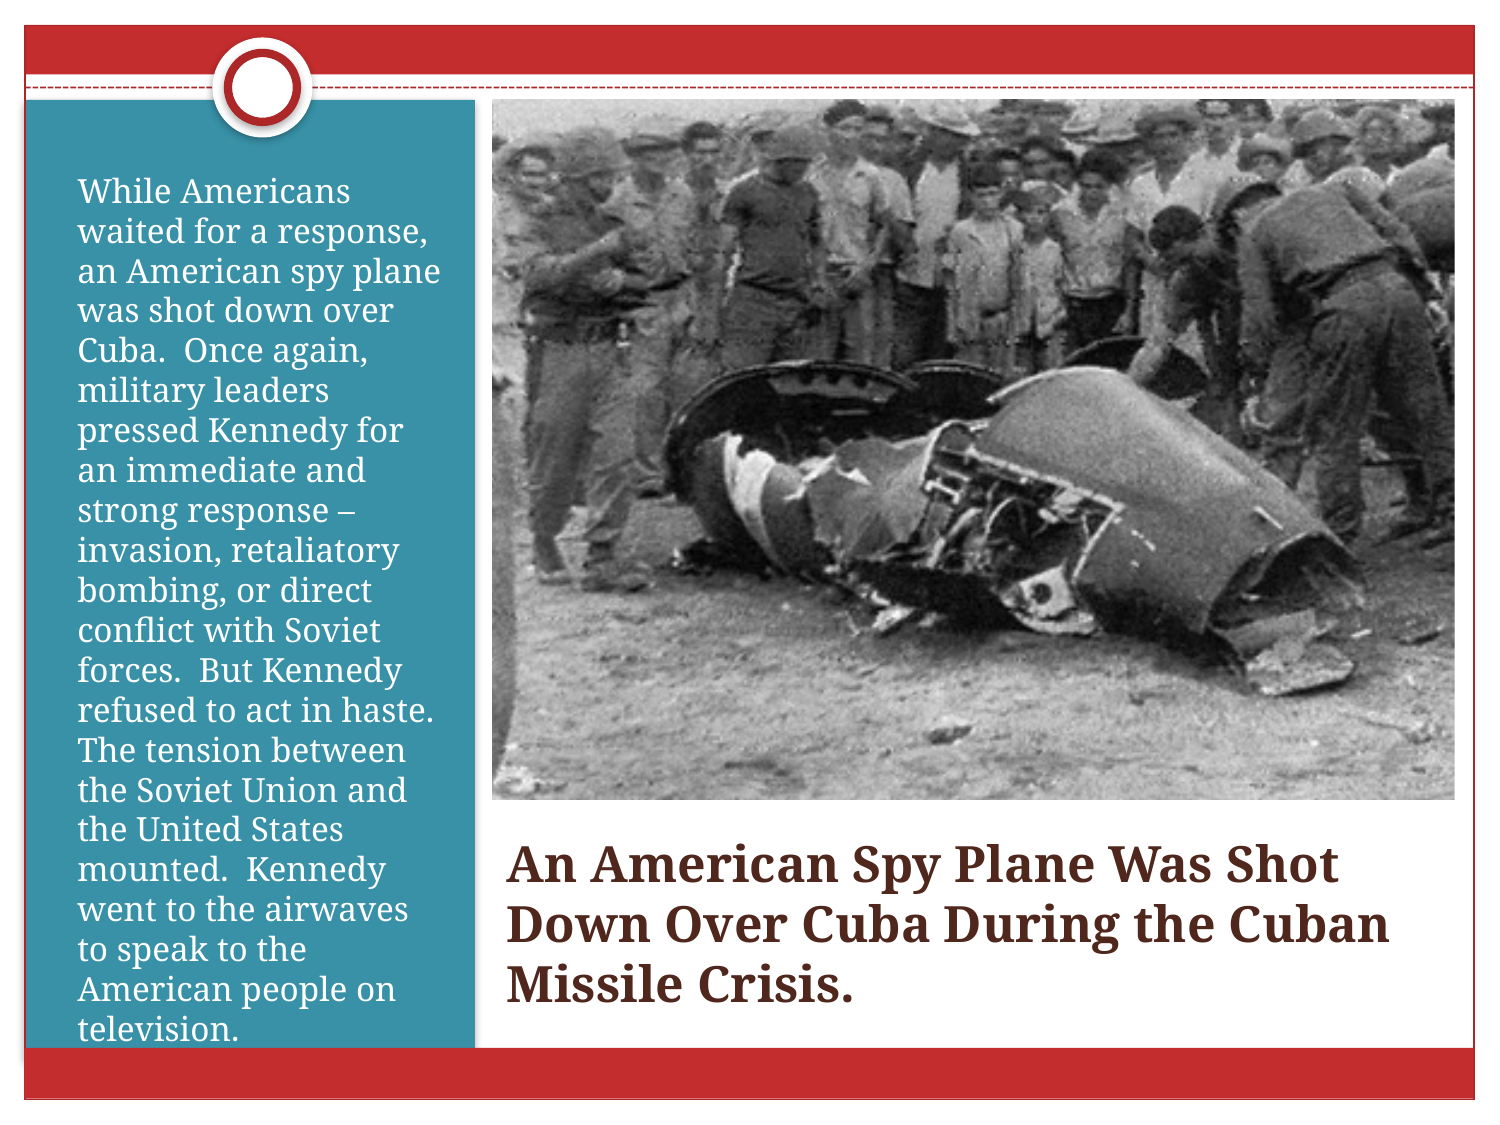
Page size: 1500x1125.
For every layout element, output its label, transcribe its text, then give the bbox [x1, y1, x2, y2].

title An American Spy Plane Was Shot Down Over Cuba During the Cuban Missile Crisis. [492, 825, 1455, 1025]
list While Americans waited for a response, an American spy plane was shot down over Cuba. Once again, military leaders pressed Kennedy for an immediate and strong response – invasion, retaliatory bombing, or direct conflict with Soviet forces. But Kennedy refused to act in haste. The tension between the Soviet Union and the United States mounted. Kennedy went to the airwaves to speak to the American people on television. [62, 162, 463, 1025]
picture [491, 99, 1455, 801]
